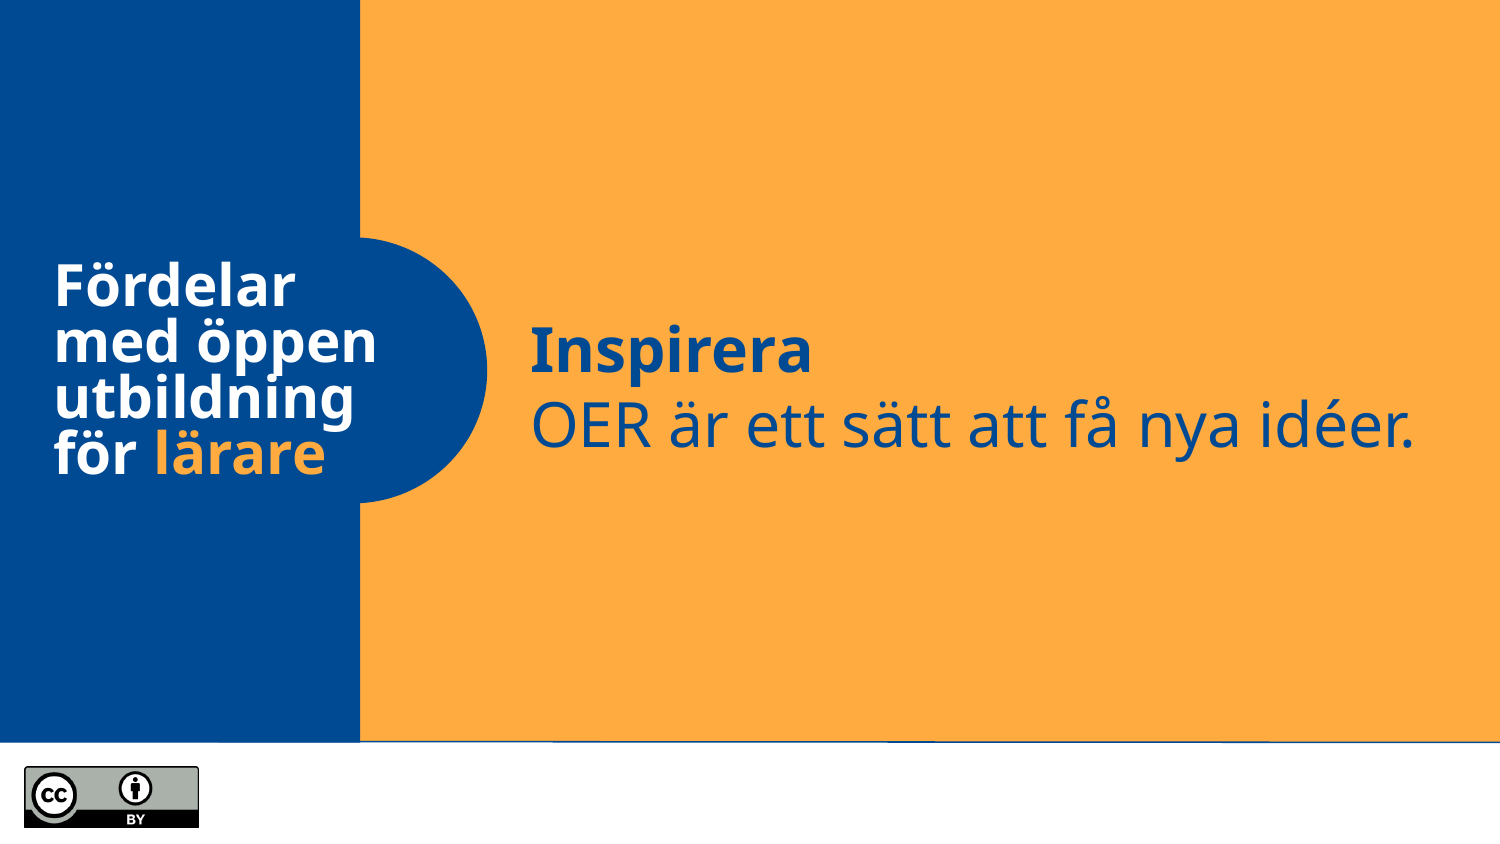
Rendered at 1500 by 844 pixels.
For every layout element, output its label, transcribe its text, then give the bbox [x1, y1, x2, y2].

text_box [0, 0, 361, 740]
picture [24, 765, 199, 828]
text_box Inspirera OER är ett sätt att få nya idéer. [511, 291, 1500, 479]
text_box Fördelar med öppen utbildning för lärare [38, 246, 421, 501]
text_box [0, 750, 1500, 844]
text_box [421, 255, 488, 485]
text_box [304, 237, 401, 246]
